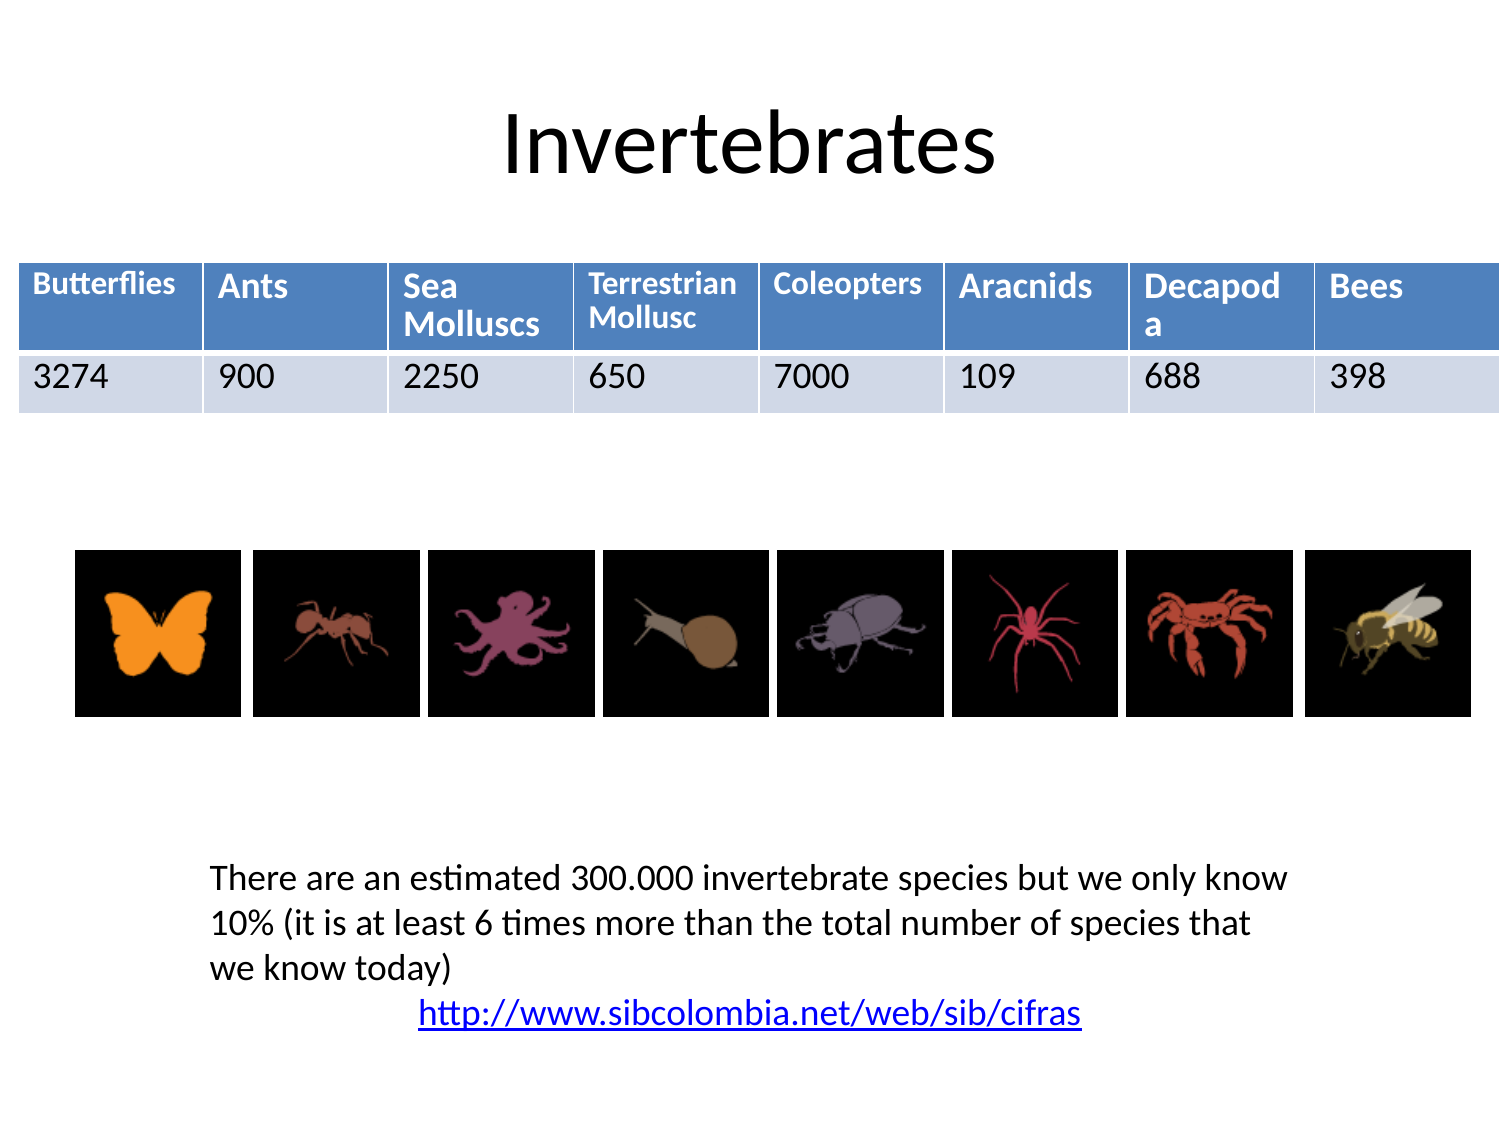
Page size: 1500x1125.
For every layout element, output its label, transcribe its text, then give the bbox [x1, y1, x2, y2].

table_header Ants [204, 263, 387, 350]
picture [1126, 550, 1293, 717]
picture [74, 550, 241, 717]
table_cell 109 [945, 356, 1128, 413]
picture [777, 550, 944, 717]
text_box There are an estimated 300.000 invertebrate species but we only know 10% (it is at least 6 times more than the total number of species that we know today) http://www.sibcolombia.net/web/sib/cifras [194, 845, 1306, 1086]
picture [1304, 550, 1472, 717]
table_header Bees [1315, 263, 1499, 350]
picture [428, 550, 595, 717]
table_header Terrestrian Mollusc [574, 263, 758, 350]
table_cell 7000 [760, 356, 943, 413]
table_cell 650 [574, 356, 758, 413]
table_header Sea Molluscs [389, 263, 573, 350]
title Invertebrates [75, 42, 1425, 231]
table_header Decapoda [1130, 263, 1314, 350]
table_header Butterflies [19, 263, 202, 350]
table_cell 688 [1130, 356, 1314, 413]
table_cell 3274 [19, 356, 202, 413]
picture [253, 550, 420, 717]
table_header Aracnids [945, 263, 1128, 350]
table_cell 2250 [389, 356, 573, 413]
table_header Coleopters [760, 263, 943, 350]
picture [951, 550, 1119, 717]
table_cell 900 [204, 356, 387, 413]
picture [602, 550, 769, 717]
table_cell 398 [1315, 356, 1499, 413]
